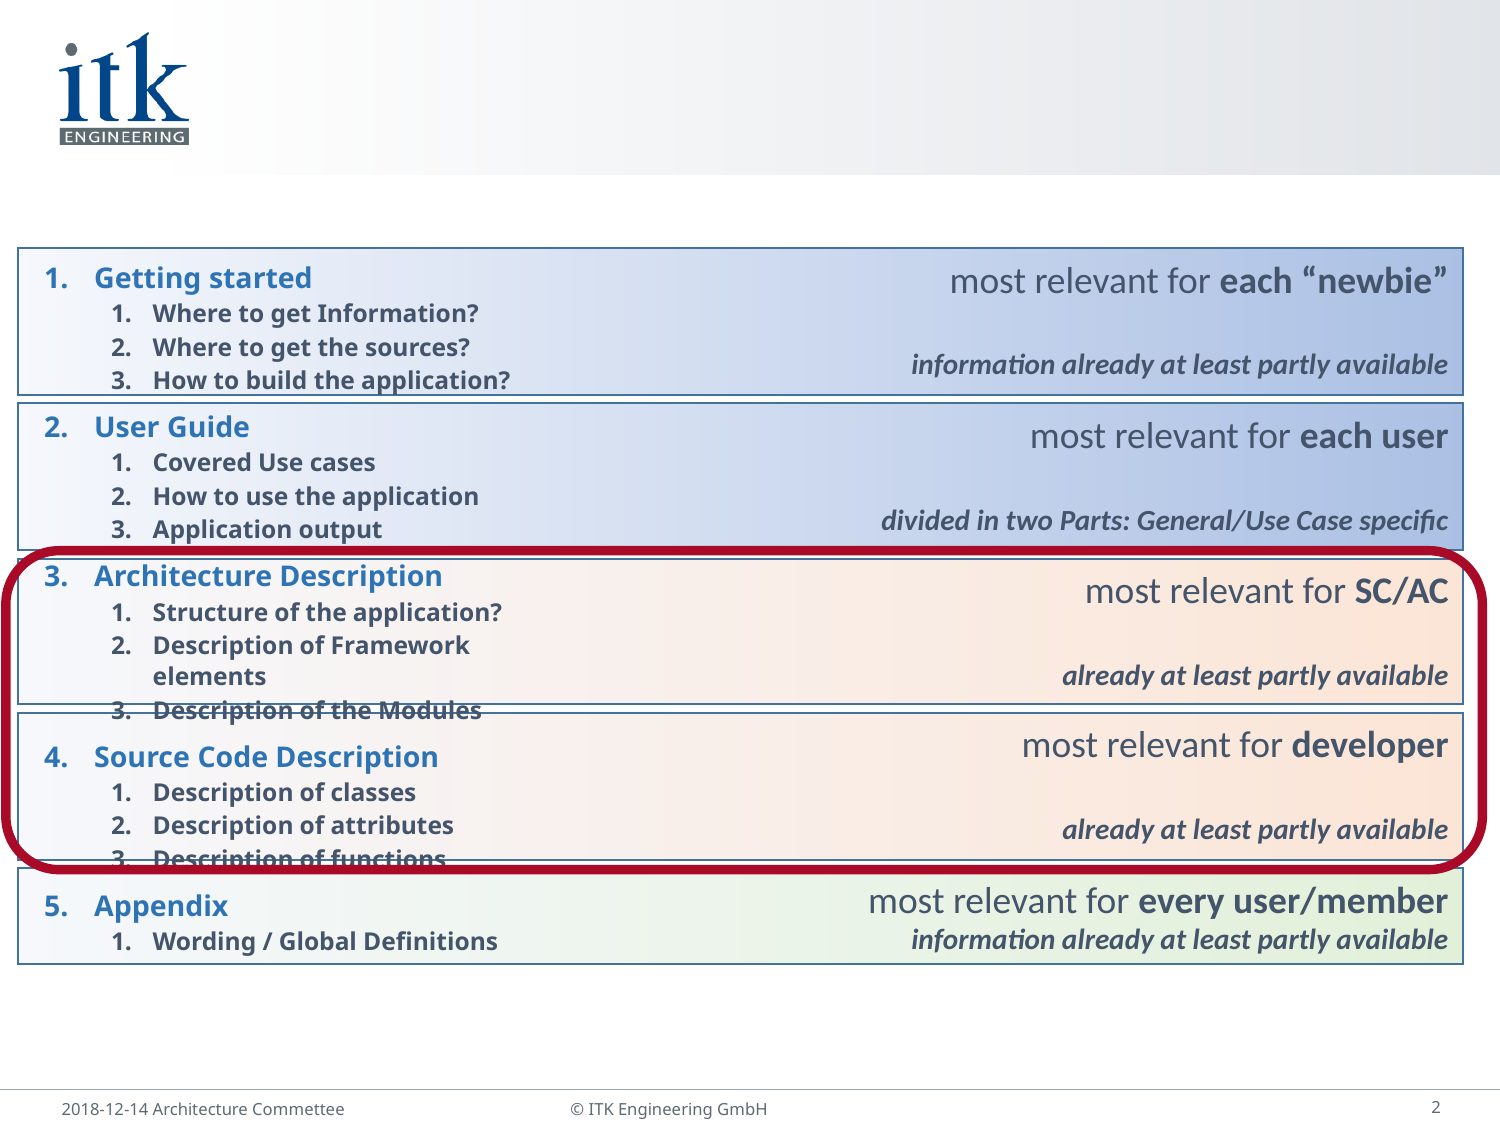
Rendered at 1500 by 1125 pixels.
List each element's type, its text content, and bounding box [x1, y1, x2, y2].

text_box most relevant for each user divided in two Parts: General/Use Case specific [17, 403, 29, 551]
picture [59, 32, 189, 145]
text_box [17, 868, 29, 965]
text_box [3, 548, 1485, 872]
text_box Getting started Where to get Information? Where to get the sources? How to build the application? User Guide Covered Use cases How to use the application Application output Architecture Description Structure of the application? Description of Framework elements Description of the Modules Source Code Description Description of classes Description of attributes Description of functions Appendix Wording / Global Definitions [29, 864, 593, 965]
footer © ITK Engineering GmbH [442, 1092, 1058, 1125]
text_box most relevant for every user/member information already at least partly available [593, 868, 1464, 965]
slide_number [46, 1092, 401, 1125]
text_box most relevant for each “newbie” information already at least partly available [17, 248, 1464, 395]
slide_number 2 [1322, 1092, 1441, 1125]
text_box Getting started Where to get Information? Where to get the sources? How to build the application? User Guide Covered Use cases How to use the application Application output Architecture Description Structure of the application? Description of Framework elements Description of the Modules Source Code Description Description of classes Description of attributes Description of functions Appendix Wording / Global Definitions [29, 250, 593, 556]
text_box most relevant for each user divided in two Parts: General/Use Case specific [593, 403, 1464, 551]
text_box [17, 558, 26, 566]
